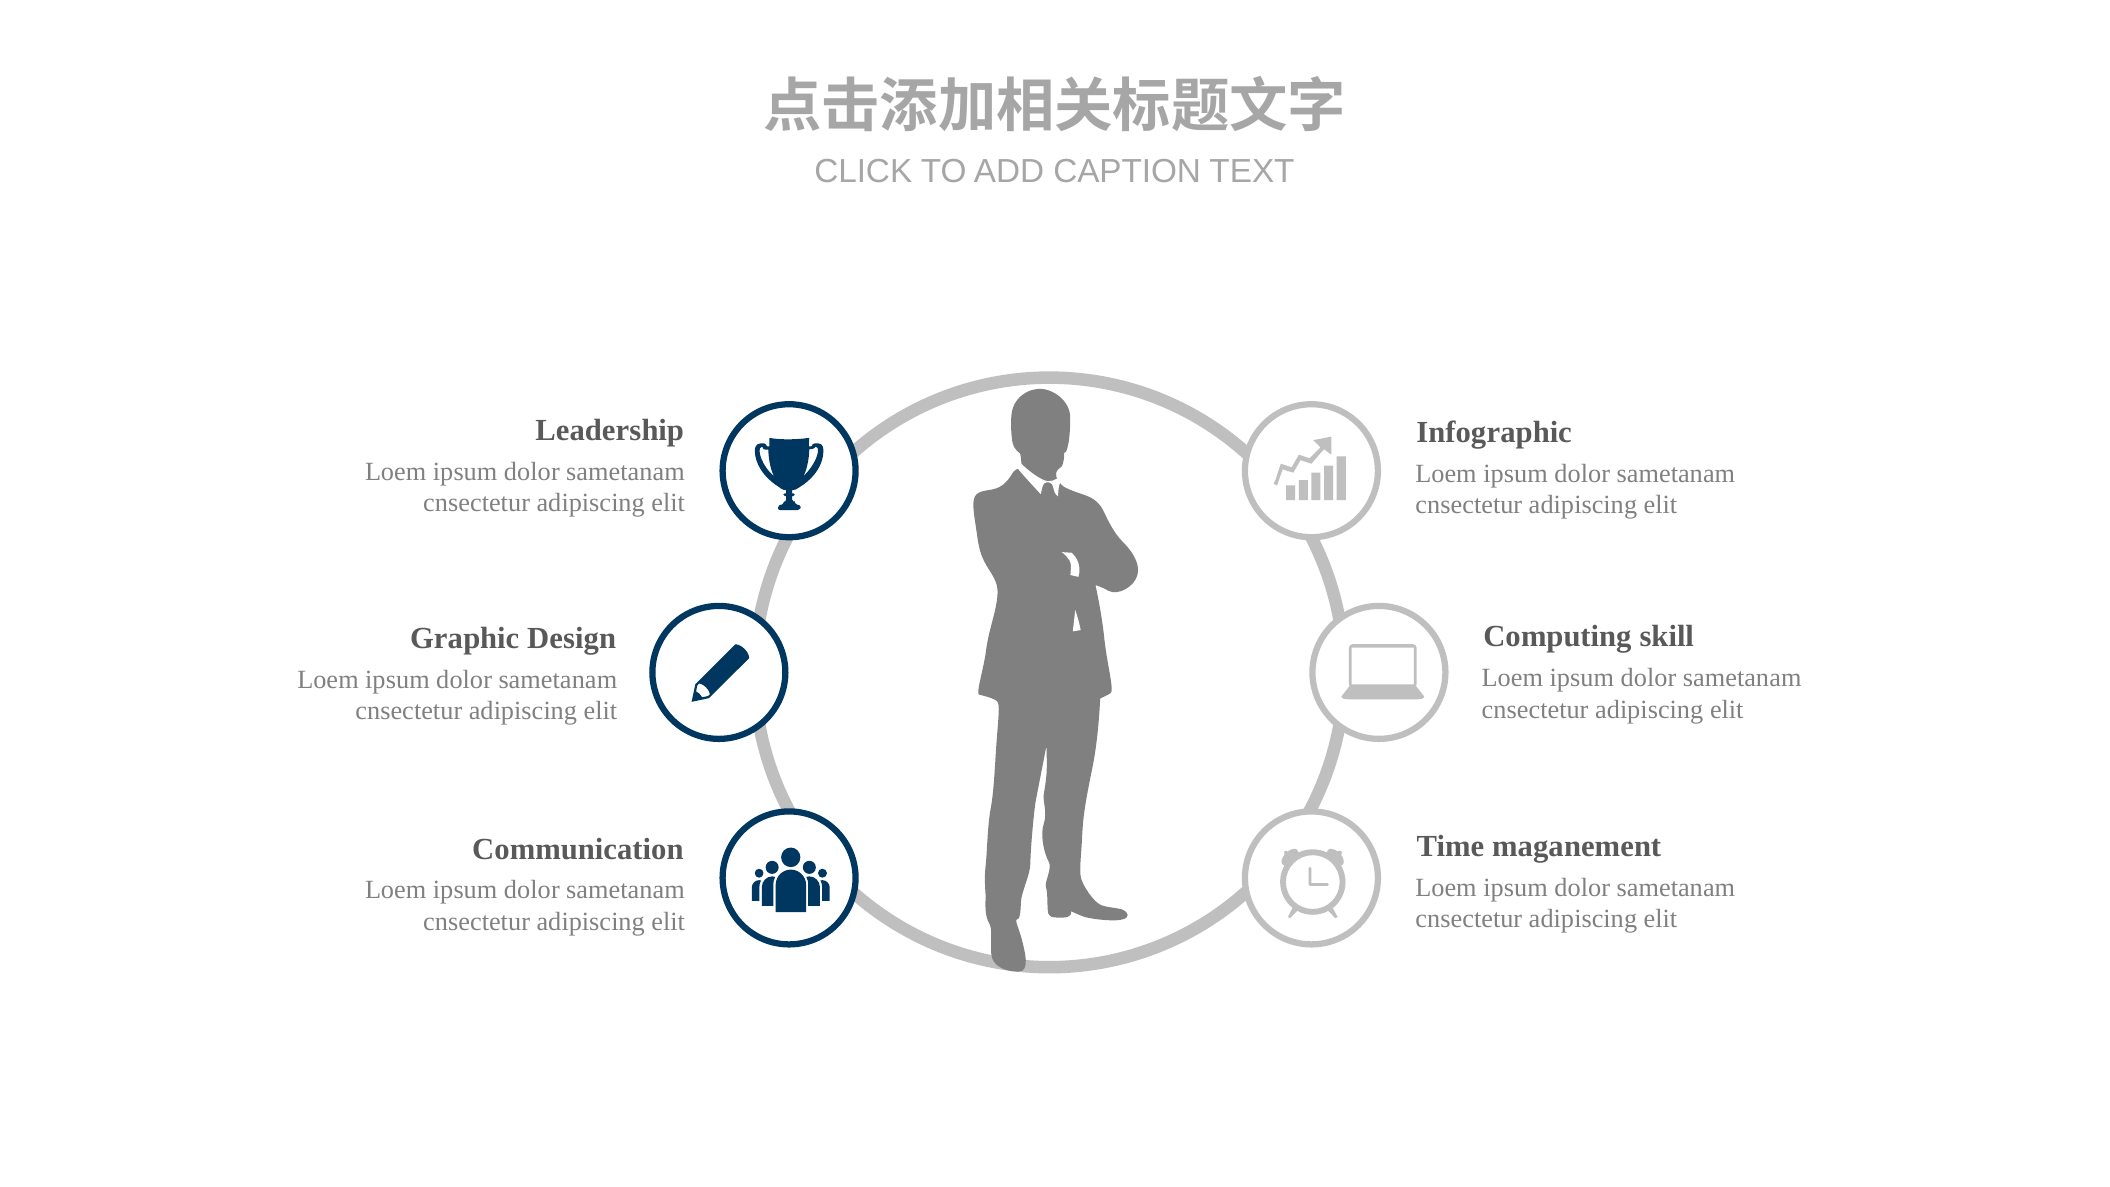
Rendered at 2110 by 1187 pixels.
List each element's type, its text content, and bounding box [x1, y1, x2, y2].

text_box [652, 605, 786, 739]
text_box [1244, 811, 1378, 945]
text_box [296, 402, 700, 526]
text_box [722, 404, 856, 538]
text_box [1400, 818, 1809, 942]
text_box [296, 821, 700, 945]
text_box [754, 377, 1345, 972]
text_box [1312, 605, 1446, 739]
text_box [722, 811, 856, 945]
text_box 点击添加相关标题文字 [756, 68, 1354, 139]
text_box CLICK TO ADD CAPTION TEXT [809, 149, 1300, 190]
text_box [1466, 608, 1875, 733]
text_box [1400, 404, 1809, 528]
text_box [1244, 404, 1378, 538]
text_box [228, 610, 633, 734]
